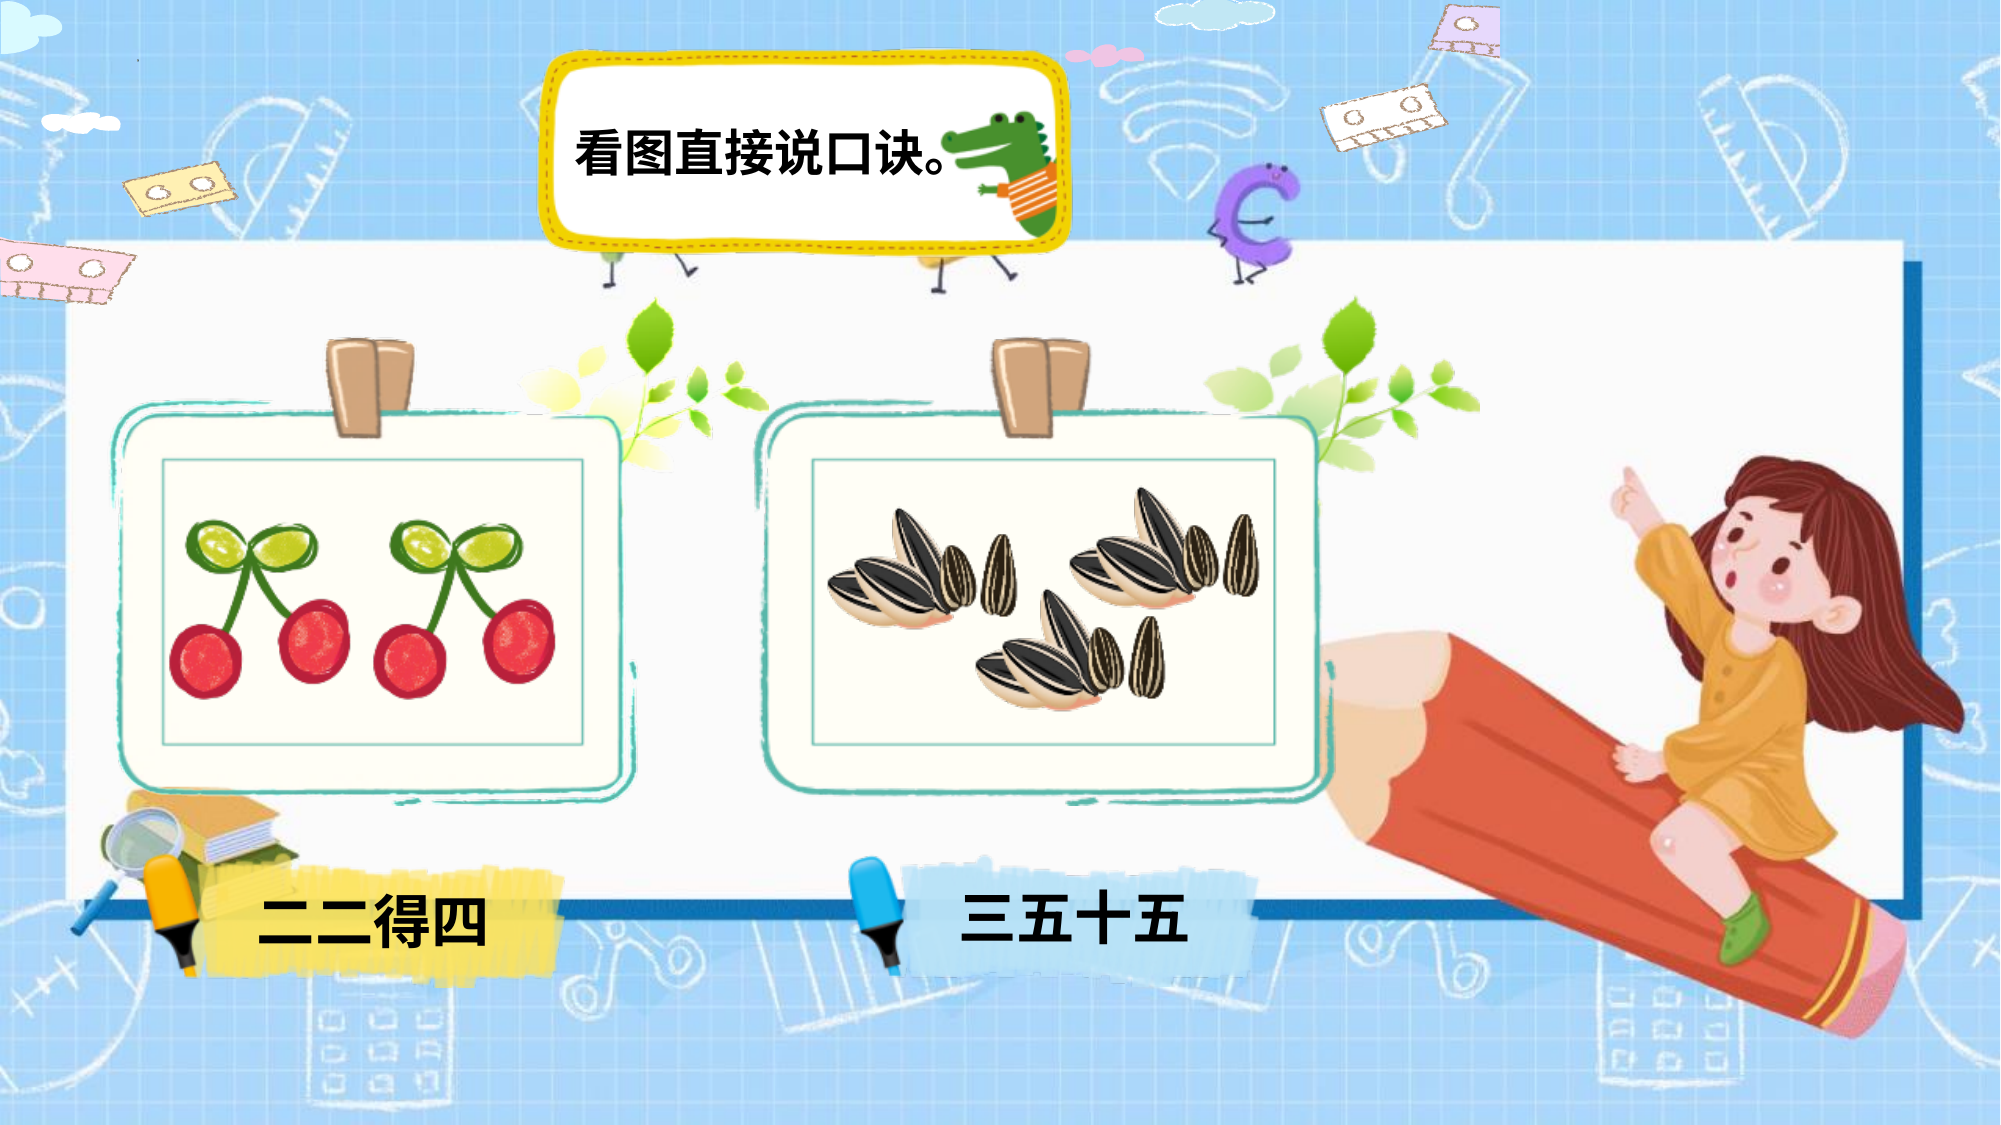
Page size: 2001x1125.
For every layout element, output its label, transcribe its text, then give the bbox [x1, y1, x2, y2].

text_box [118, 846, 663, 988]
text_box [825, 483, 1261, 716]
picture [0, 0, 2001, 1125]
text_box 看图直接说口诀。 [1090, 114, 1340, 189]
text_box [165, 513, 560, 703]
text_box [783, 824, 1312, 987]
